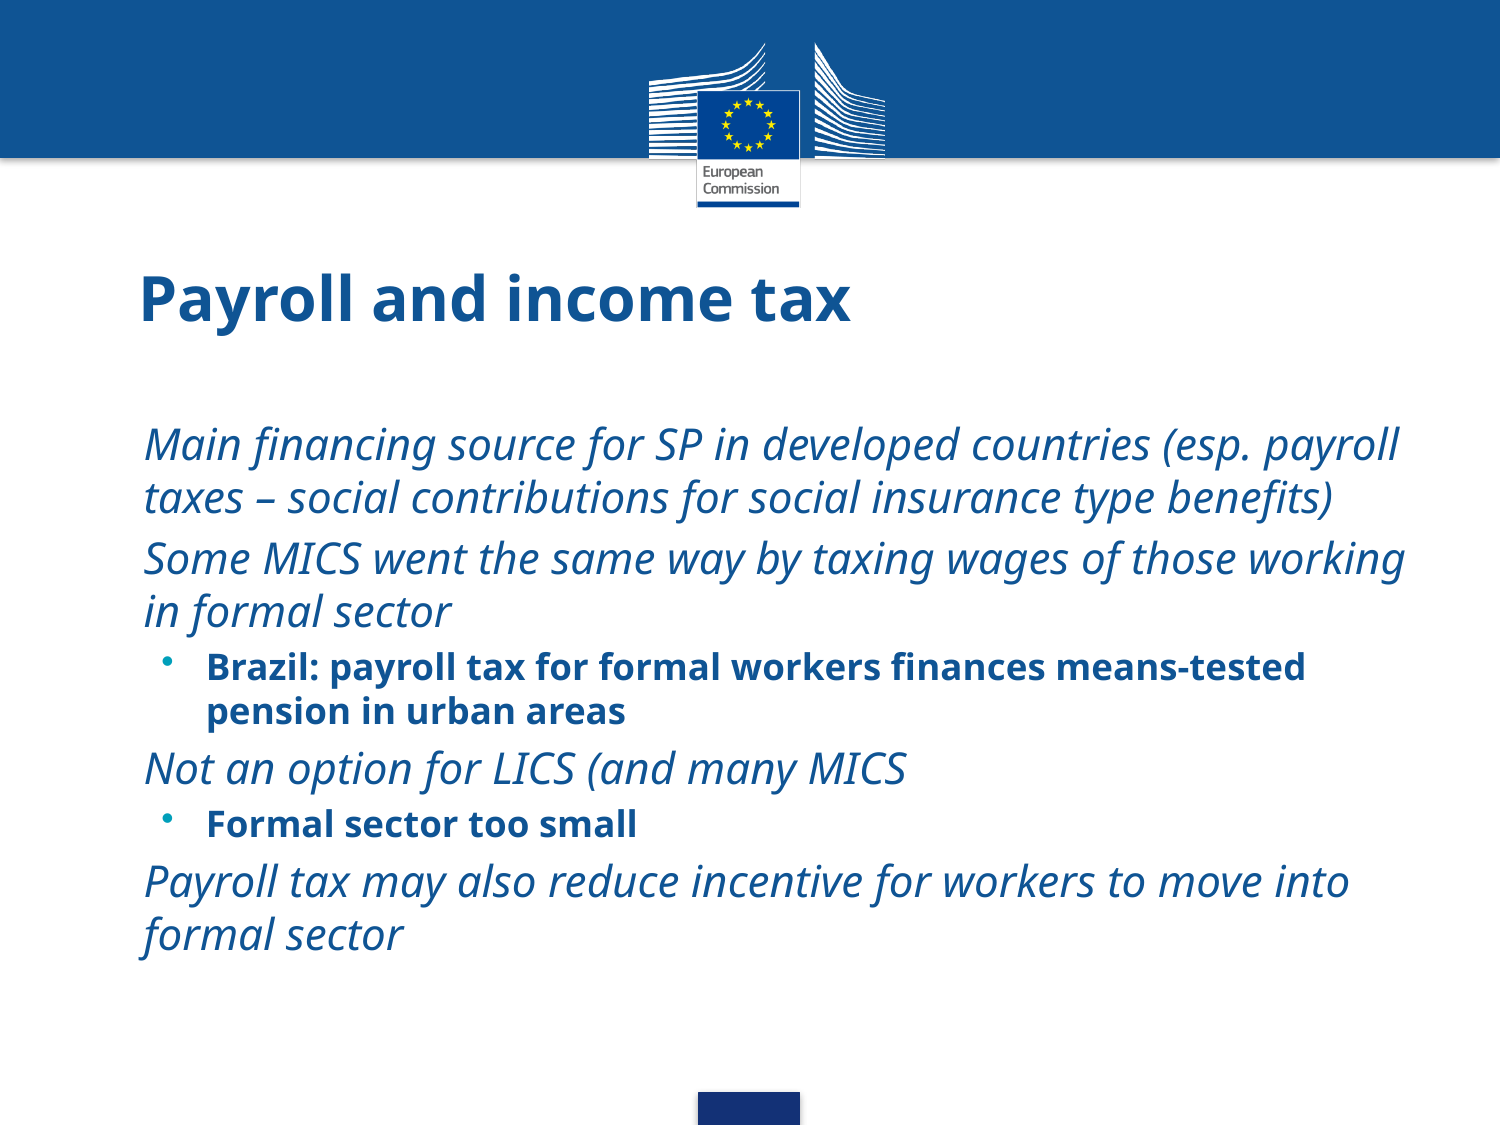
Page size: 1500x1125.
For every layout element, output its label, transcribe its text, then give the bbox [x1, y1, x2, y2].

title Payroll and income tax [64, 219, 1415, 374]
picture [649, 42, 885, 208]
list Main financing source for SP in developed countries (esp. payroll taxes – social contributions for social insurance type benefits) Some MICS went the same way by taxing wages of those working in formal sector Brazil: payroll tax for formal workers finances means-tested pension in urban areas Not an option for LICS (and many MICS Formal sector too small Payroll tax may also reduce incentive for workers to move into formal sector [75, 408, 1425, 988]
